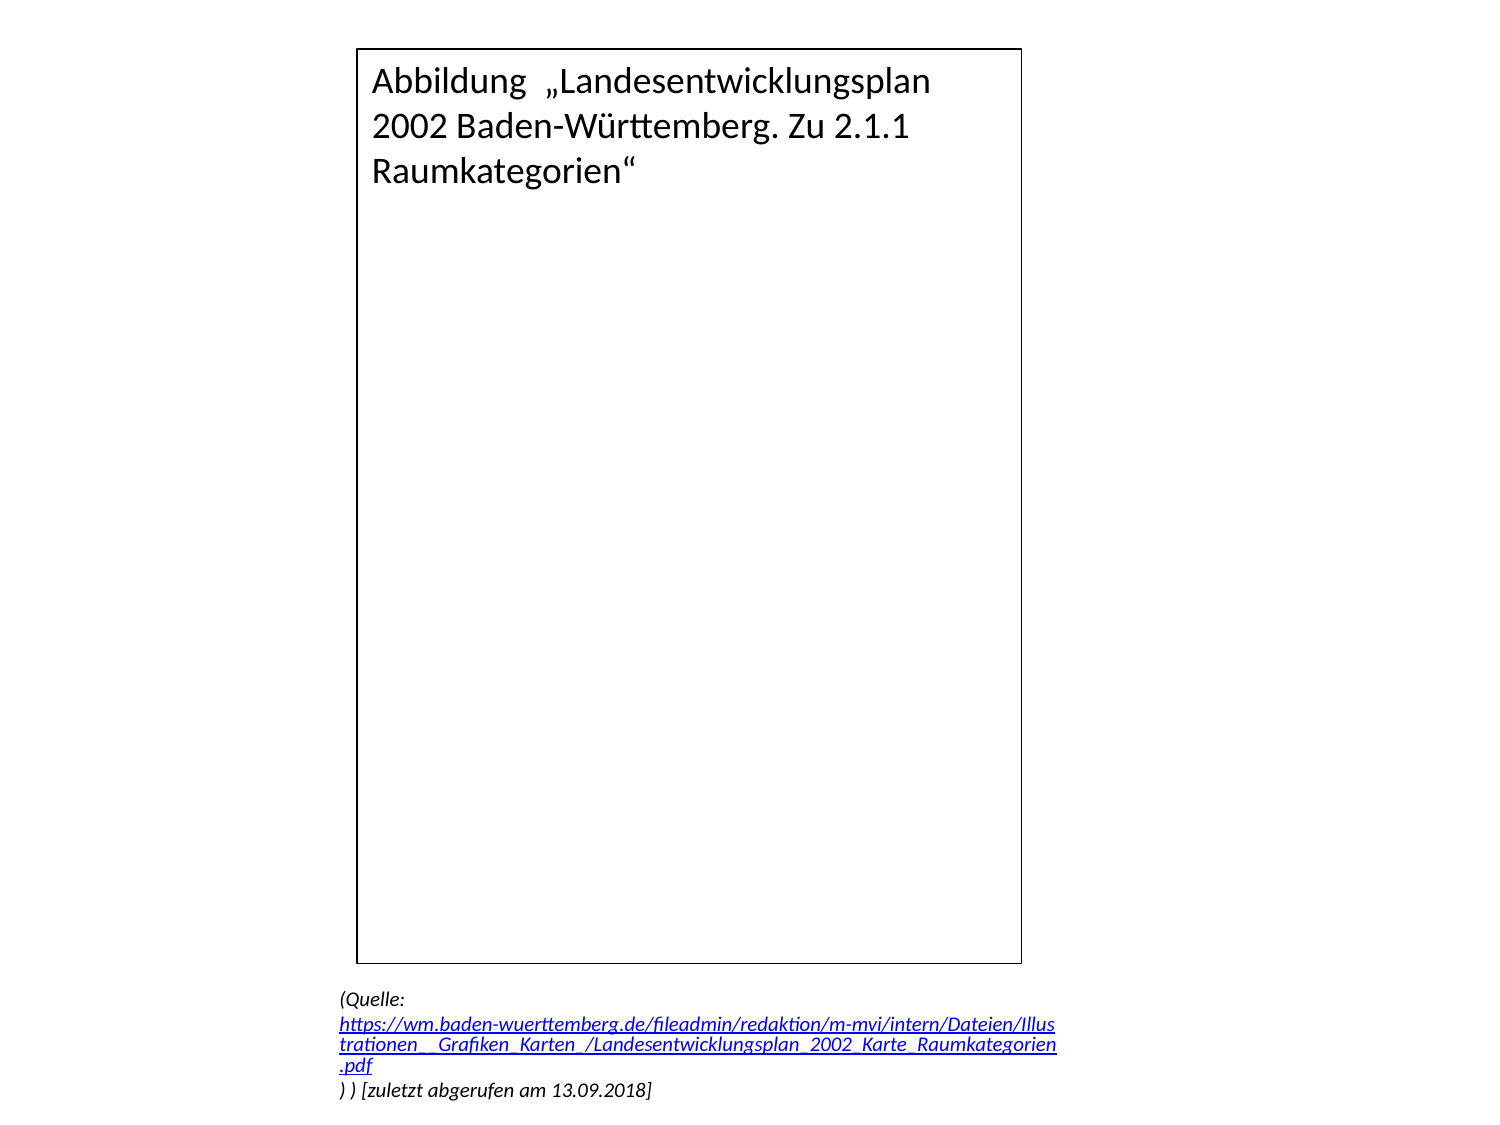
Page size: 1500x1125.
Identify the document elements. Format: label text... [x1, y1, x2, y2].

text_box Abbildung „Landesentwicklungsplan 2002 Baden-Württemberg. Zu 2.1.1 Raumkategorien“ [357, 48, 1022, 964]
text_box (Quelle: https://wm.baden-wuerttemberg.de/fileadmin/redaktion/m-mvi/intern/Dateien/Illustrationen__Grafiken_Karten_/Landesentwicklungsplan_2002_Karte_Raumkategorien.pdf) ) [zuletzt abgerufen am 13.09.2018] [324, 977, 1075, 1093]
